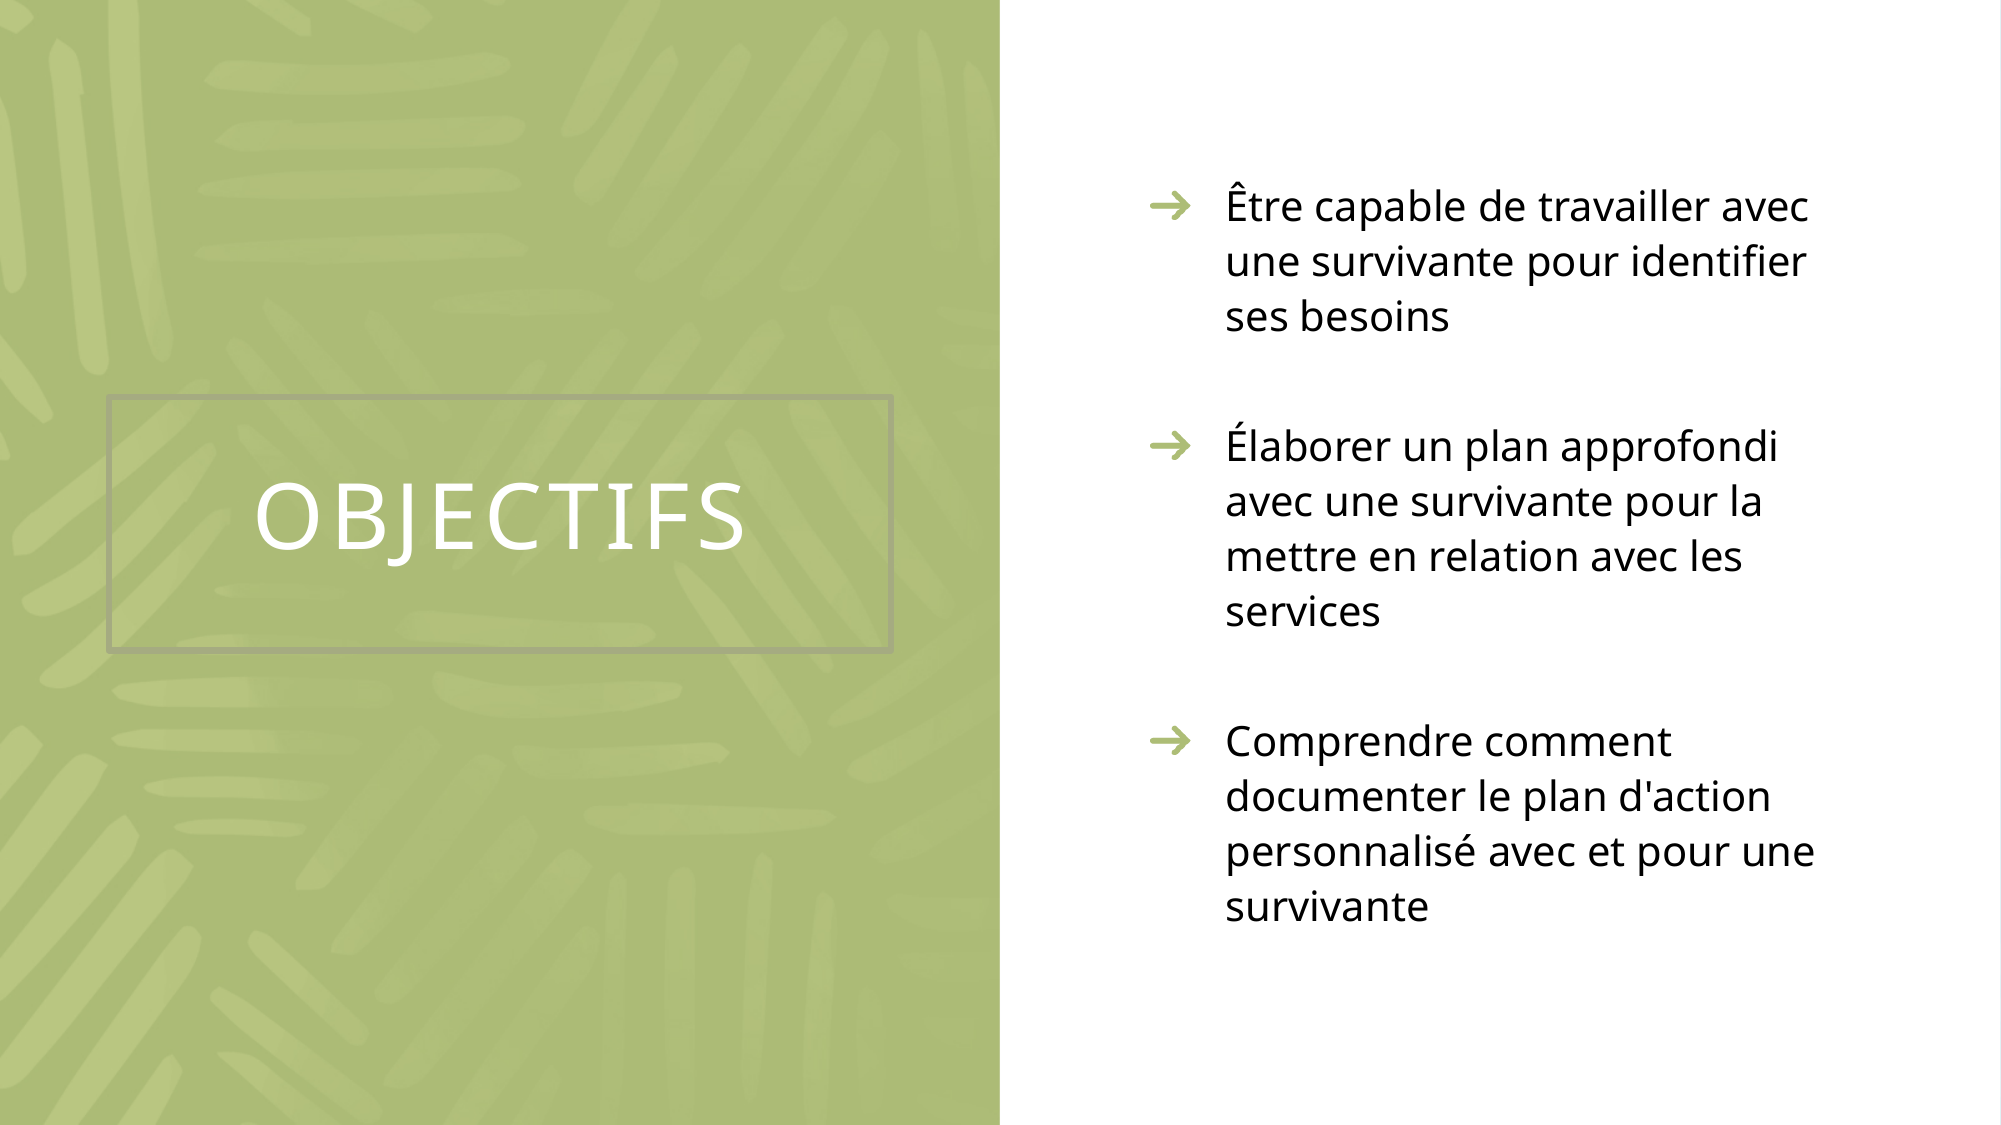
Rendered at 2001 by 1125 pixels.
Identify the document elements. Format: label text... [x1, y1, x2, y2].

list Être capable de travailler avec une survivante pour identifier ses besoins Élaborer un plan approfondi avec une survivante pour la mettre en relation avec les services Comprendre comment documenter le plan d'action personnalisé avec et pour une survivante [1143, 137, 1879, 968]
picture [0, 0, 2001, 1125]
title Objectifs [108, 396, 892, 651]
